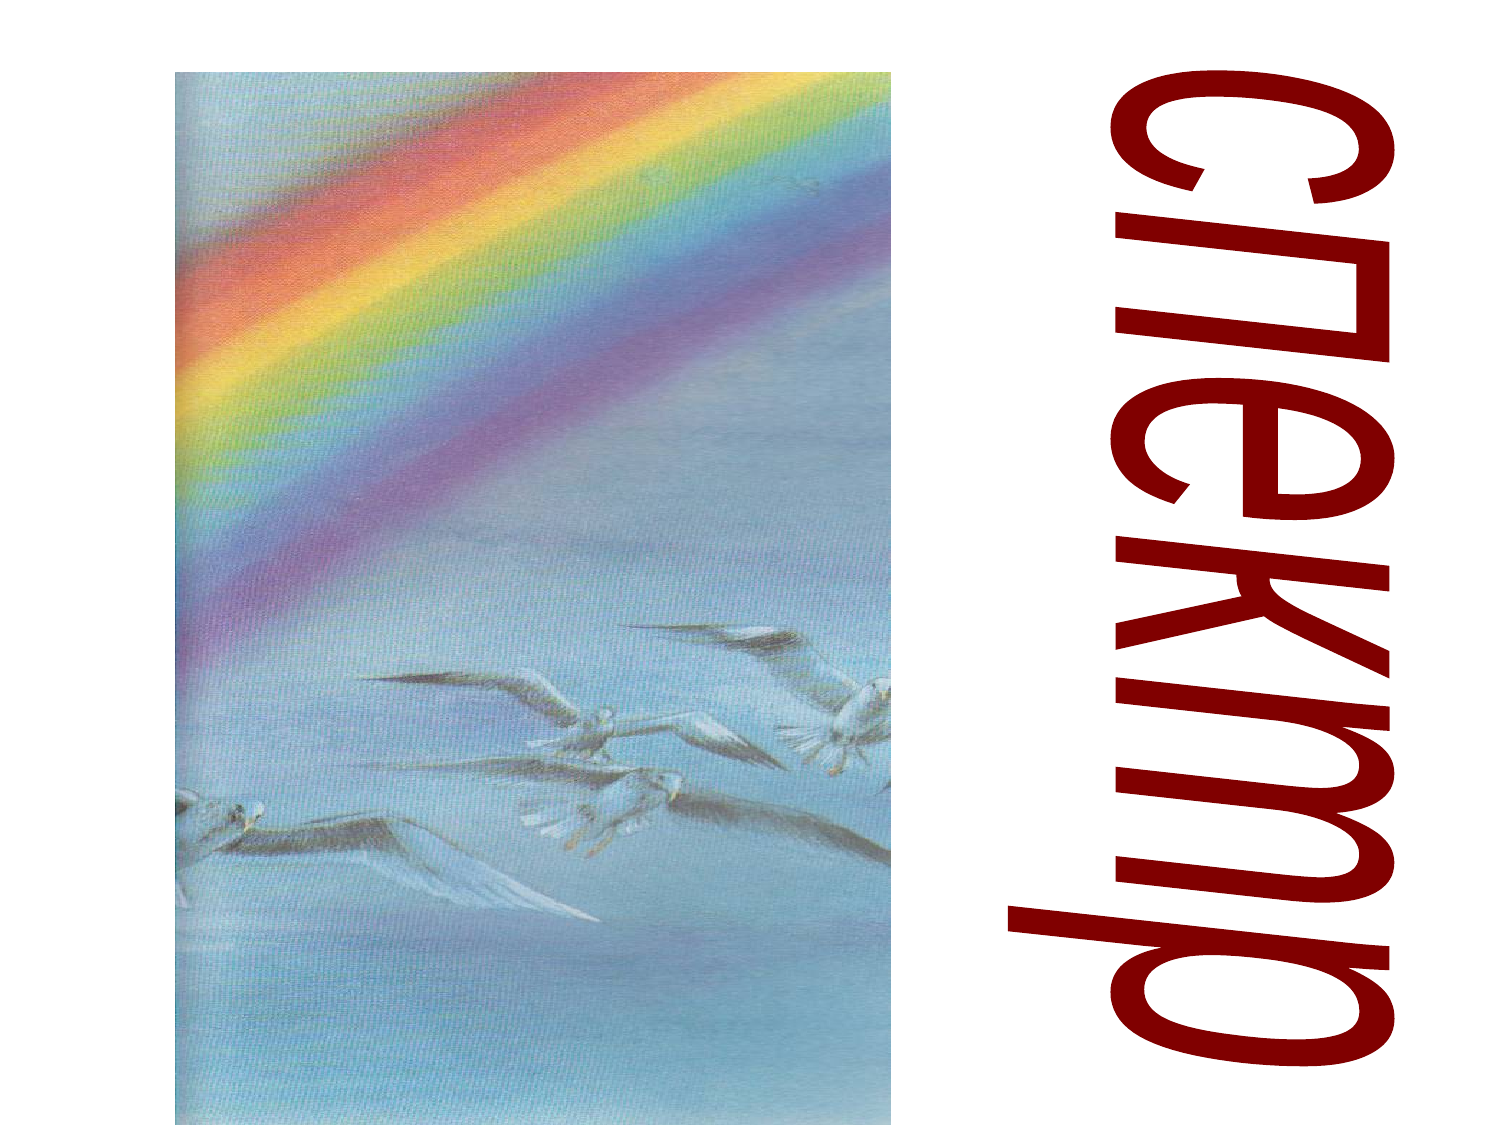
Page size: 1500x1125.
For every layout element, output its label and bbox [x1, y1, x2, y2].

picture [175, 71, 891, 1125]
